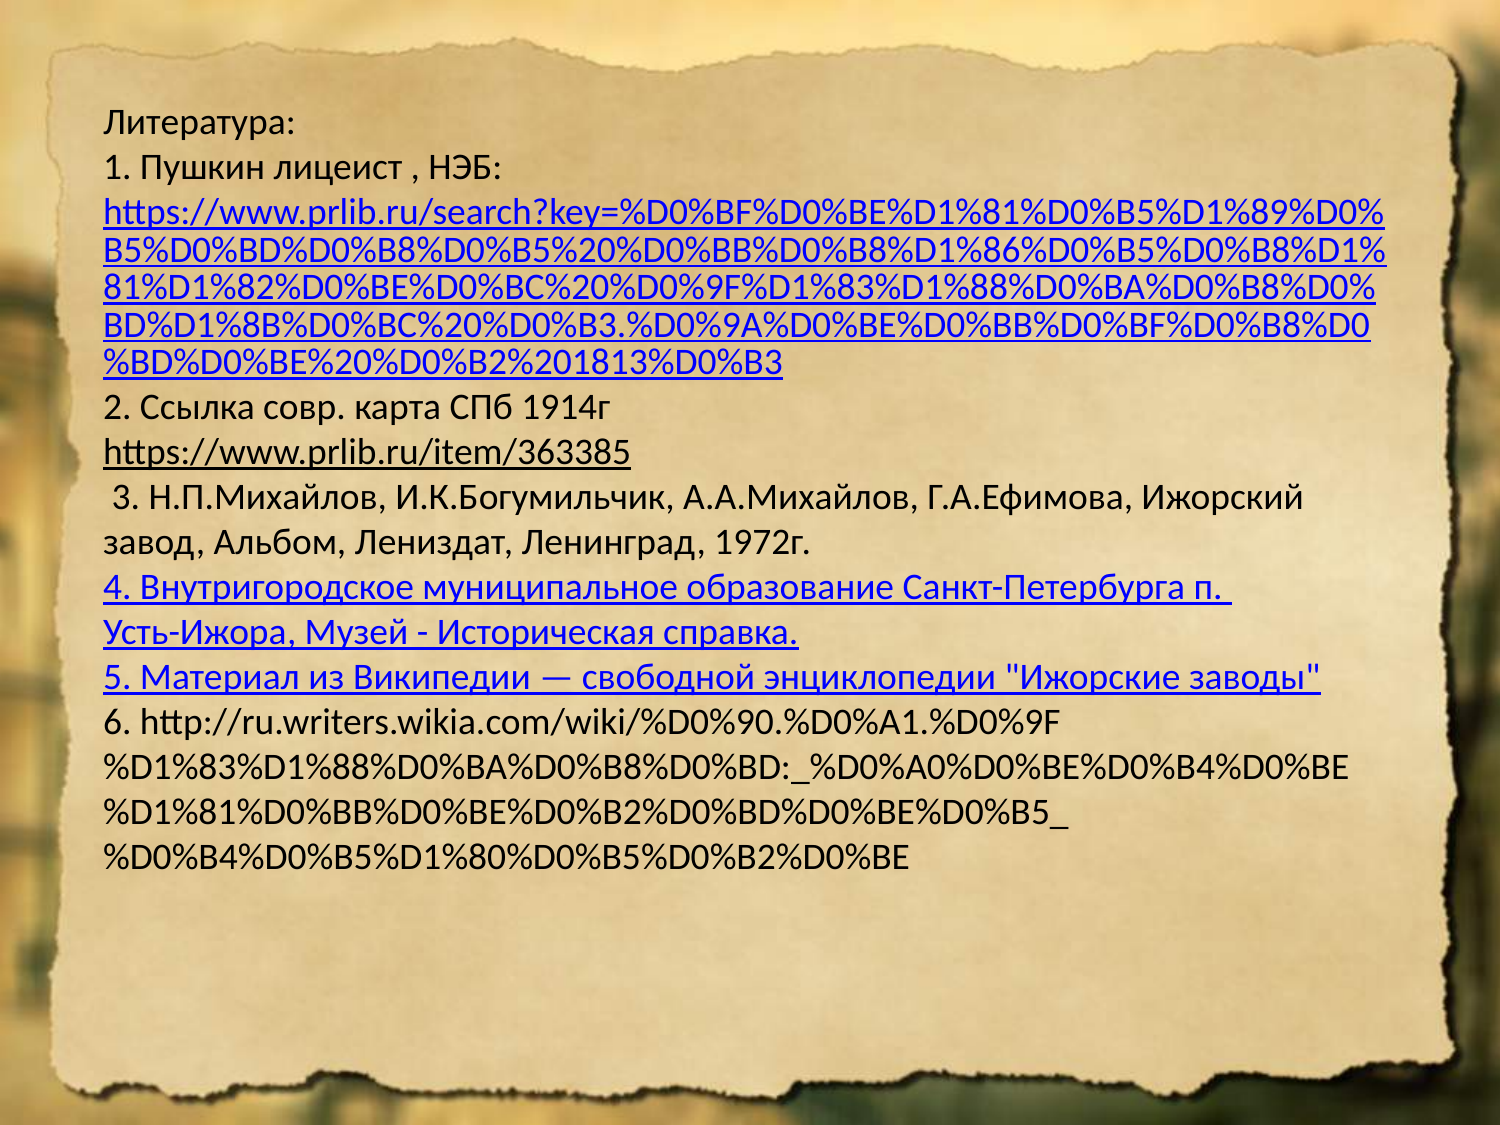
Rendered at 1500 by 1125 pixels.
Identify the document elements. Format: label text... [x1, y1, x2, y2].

text_box Литература: 1. Пушкин лицеист , НЭБ: https://www.prlib.ru/search?key=%D0%BF%D0%BE%D1%81%D0%B5%D1%89%D0%B5%D0%BD%D0%B8%D0%B5%20%D0%BB%D0%B8%D1%86%D0%B5%D0%B8%D1%81%D1%82%D0%BE%D0%BC%20%D0%9F%D1%83%D1%88%D0%BA%D0%B8%D0%BD%D1%8B%D0%BC%20%D0%B3.%D0%9A%D0%BE%D0%BB%D0%BF%D0%B8%D0%BD%D0%BE%20%D0%B2%201813%D0%B3 2. Ссылка совр. карта СПб 1914г https://www.prlib.ru/item/363385 3. Н.П.Михайлов, И.К.Богумильчик, А.А.Михайлов, Г.А.Ефимова, Ижорский завод, Альбом, Лениздат, Ленинград, 1972г. 4. Внутригородское муниципальное образование Санкт-Петербурга п. Усть-Ижора, Музей - Историческая справка. 5. Материал из Википедии — свободной энциклопедии "Ижорские заводы" 6. http://ru.writers.wikia.com/wiki/%D0%90.%D0%A1.%D0%9F%D1%83%D1%88%D0%BA%D0%B8%D0%BD:_%D0%A0%D0%BE%D0%B4%D0%BE%D1%81%D0%BB%D0%BE%D0%B2%D0%BD%D0%BE%D0%B5_%D0%B4%D0%B5%D1%80%D0%B5%D0%B2%D0%BE [88, 89, 1412, 780]
picture [0, 0, 1500, 1125]
